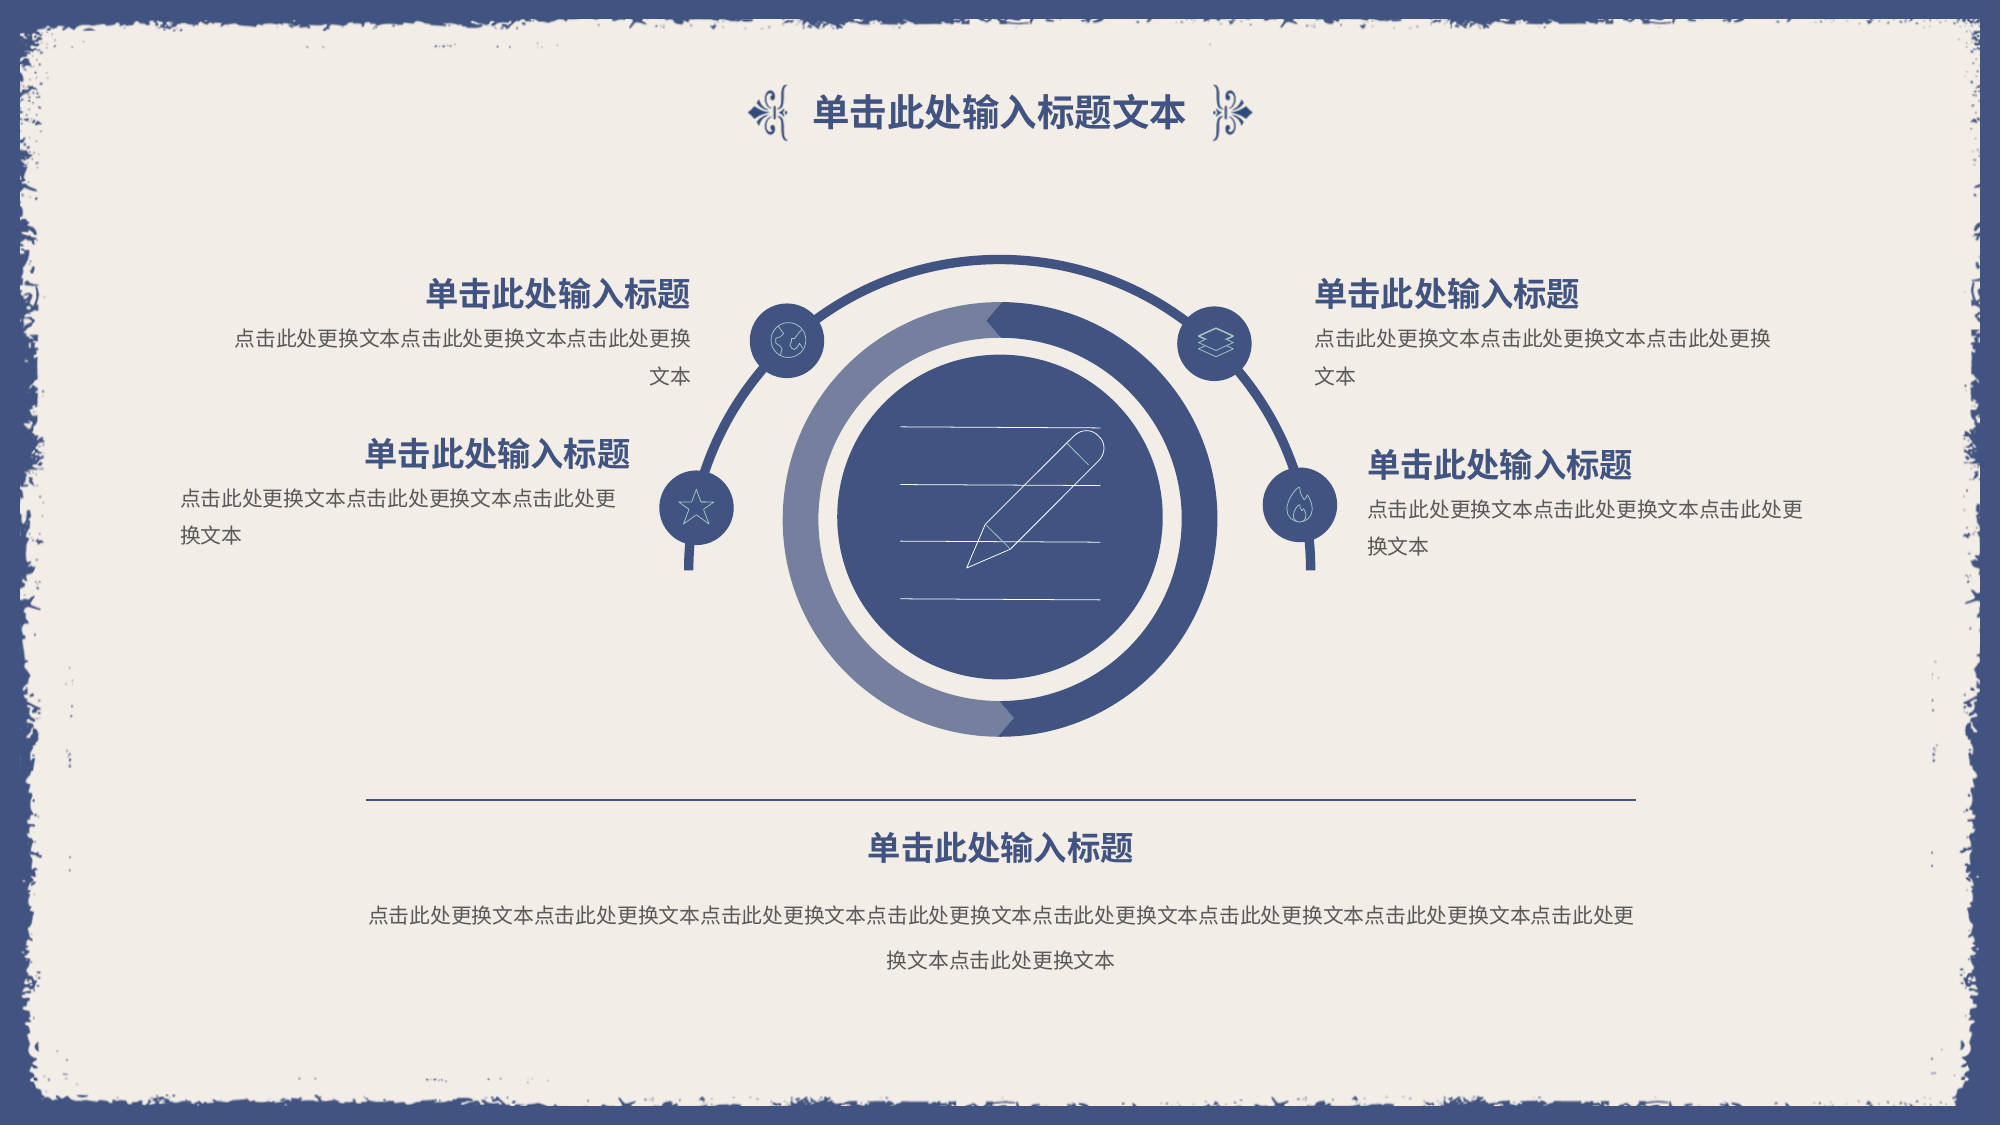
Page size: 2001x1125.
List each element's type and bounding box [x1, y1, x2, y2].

picture [738, 93, 796, 134]
text_box [1177, 306, 1252, 381]
text_box [749, 303, 825, 378]
picture [1204, 93, 1262, 134]
text_box [1262, 467, 1338, 543]
text_box [837, 354, 1163, 680]
text_box [0, 6, 2000, 1119]
text_box [782, 302, 1218, 737]
text_box [659, 470, 734, 545]
